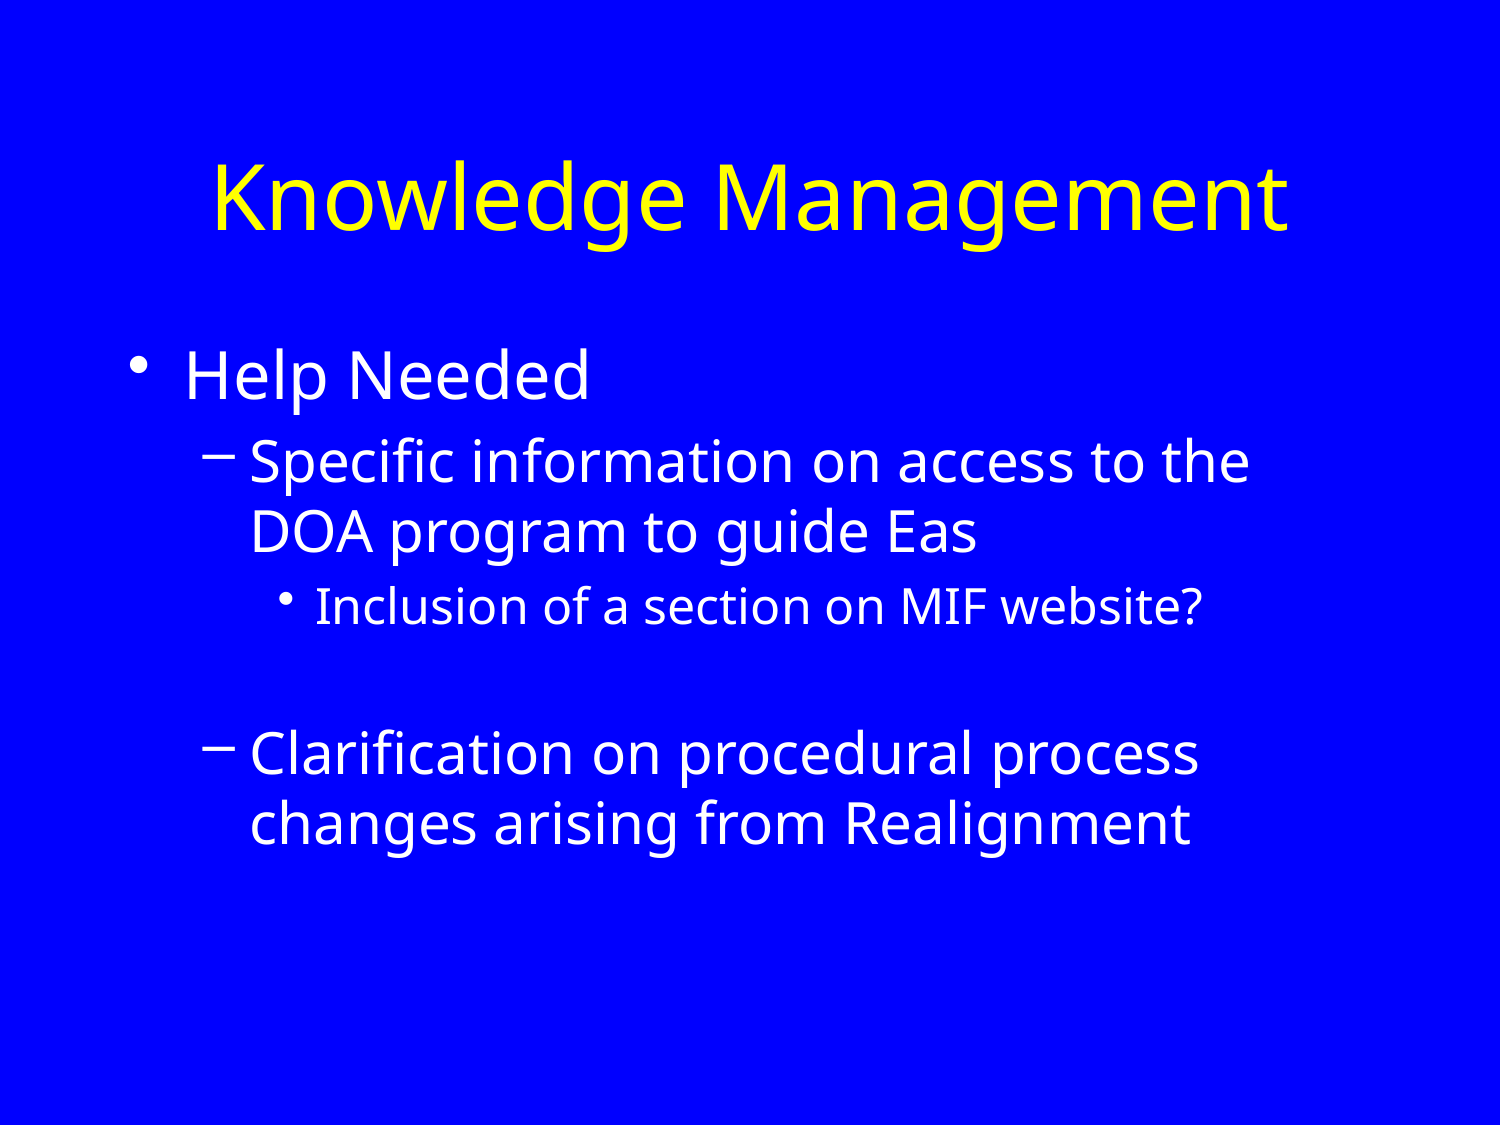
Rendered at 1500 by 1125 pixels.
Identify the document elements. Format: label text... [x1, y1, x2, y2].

list Help Needed Specific information on access to the DOA program to guide Eas Inclusion of a section on MIF website? Clarification on procedural process changes arising from Realignment [112, 324, 1388, 1001]
title Knowledge Management [112, 99, 1388, 288]
